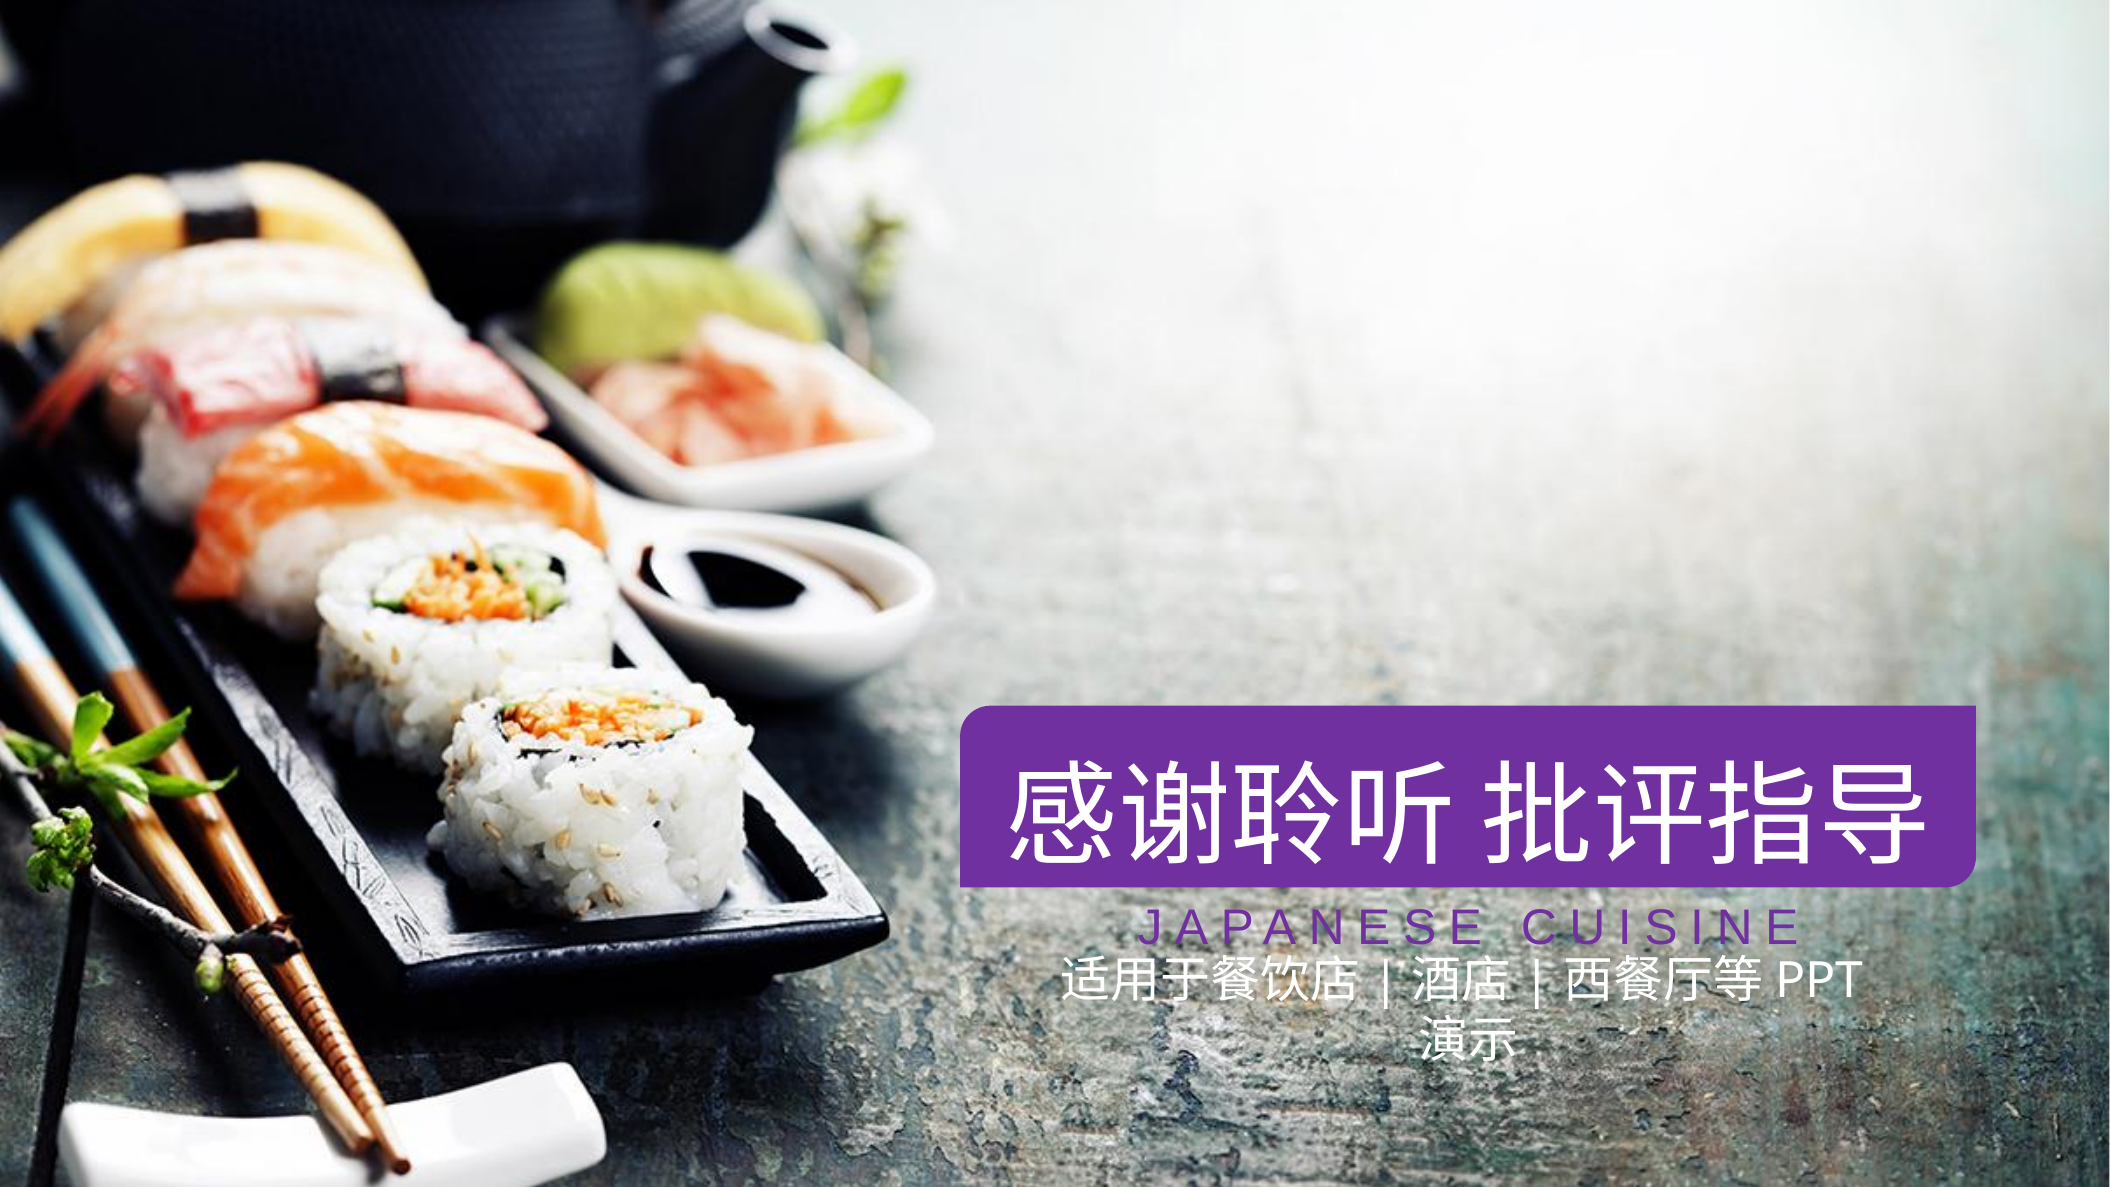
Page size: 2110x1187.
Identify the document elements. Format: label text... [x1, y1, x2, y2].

text_box 适用于餐饮店|酒店|西餐厅等PPT演示 [1042, 940, 1894, 1075]
text_box 感谢聆听 批评指导 [948, 735, 1988, 886]
text_box [959, 704, 1978, 735]
text_box JAPANESE CUISINE [1042, 887, 1894, 940]
text_box [0, 0, 2110, 1187]
